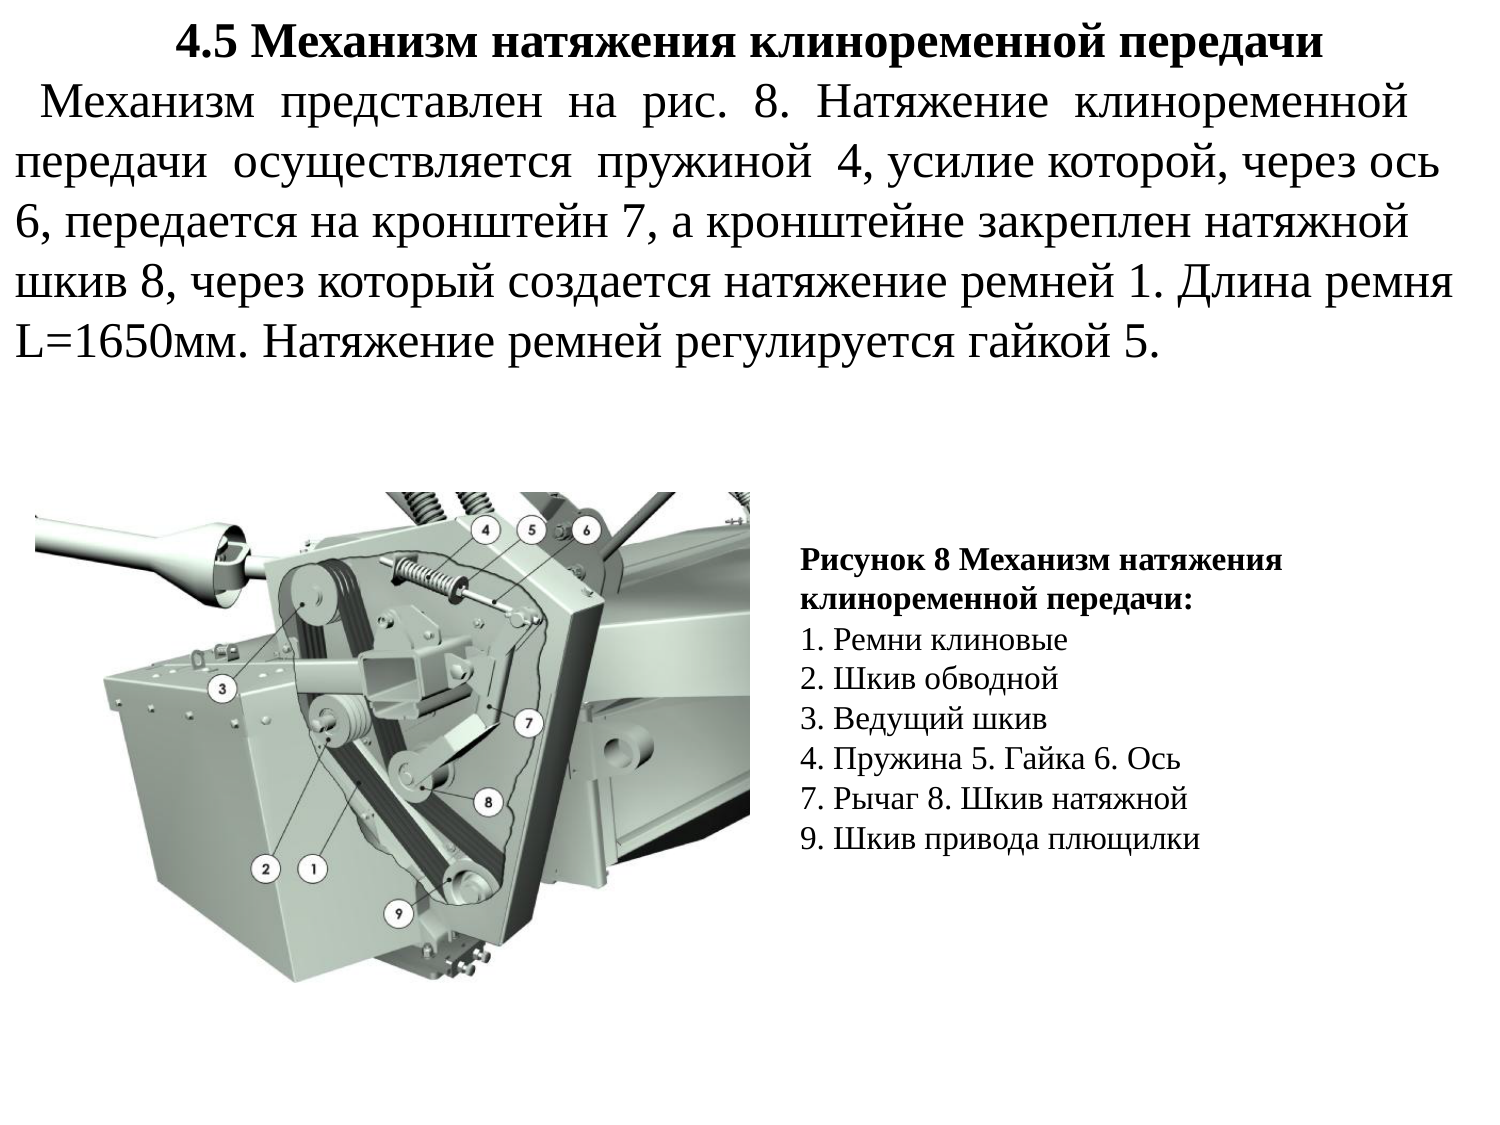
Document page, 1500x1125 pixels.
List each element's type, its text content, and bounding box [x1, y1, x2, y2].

text_box 4.5 Механизм натяжения клиноременной передачи Механизм представлен на рис. 8. Натяжение клиноременной передачи осуществляется пружиной 4, усилие которой, через ось 6, передается на кронштейн 7, а кронштейне закреплен натяжной шкив 8, через который создается натяжение ремней 1. Длина ремня L=1650мм. Натяжение ремней регулируется гайкой 5. [0, 0, 1500, 375]
text_box Рисунок 8 Механизм натяжения клиноременной передачи: 1. Ремни клиновые 2. Шкив обводной 3. Ведущий шкив 4. Пружина 5. Гайка 6. Ось 7. Рычаг 8. Шкив натяжной 9. Шкив привода плющилки [785, 529, 1477, 864]
picture [34, 491, 751, 985]
